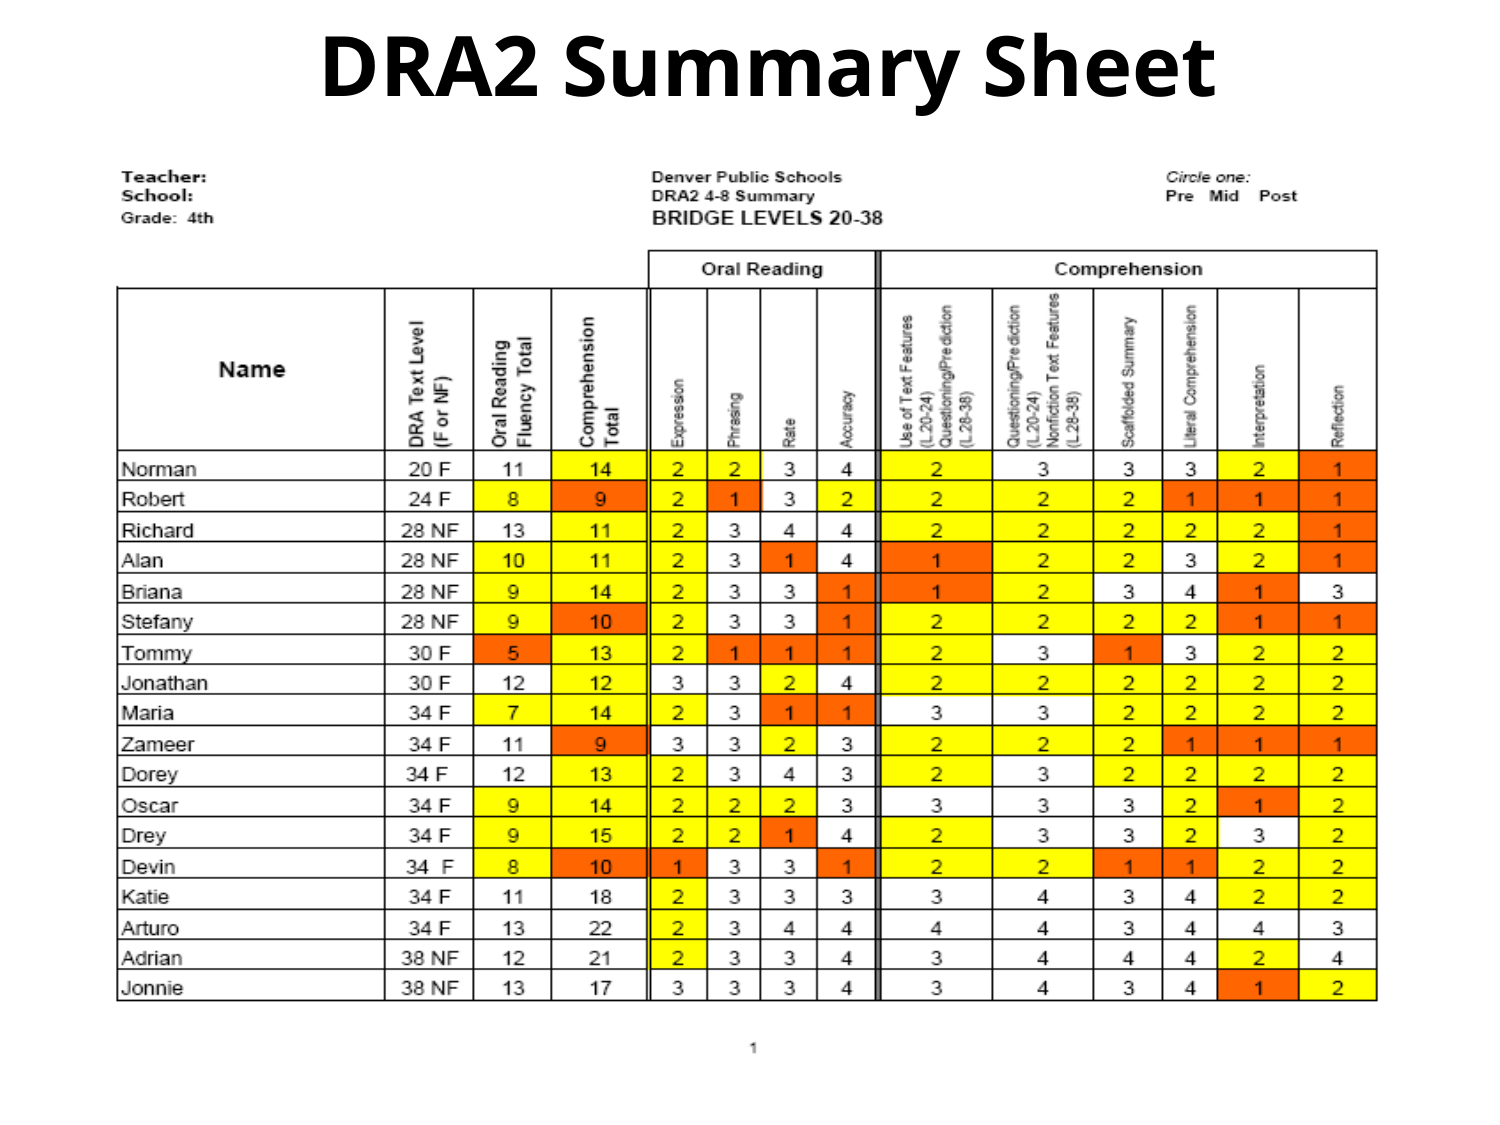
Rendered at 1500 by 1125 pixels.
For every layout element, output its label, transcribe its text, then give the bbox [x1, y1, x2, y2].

title DRA2 Summary Sheet [99, 0, 1438, 126]
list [53, 126, 1456, 1088]
